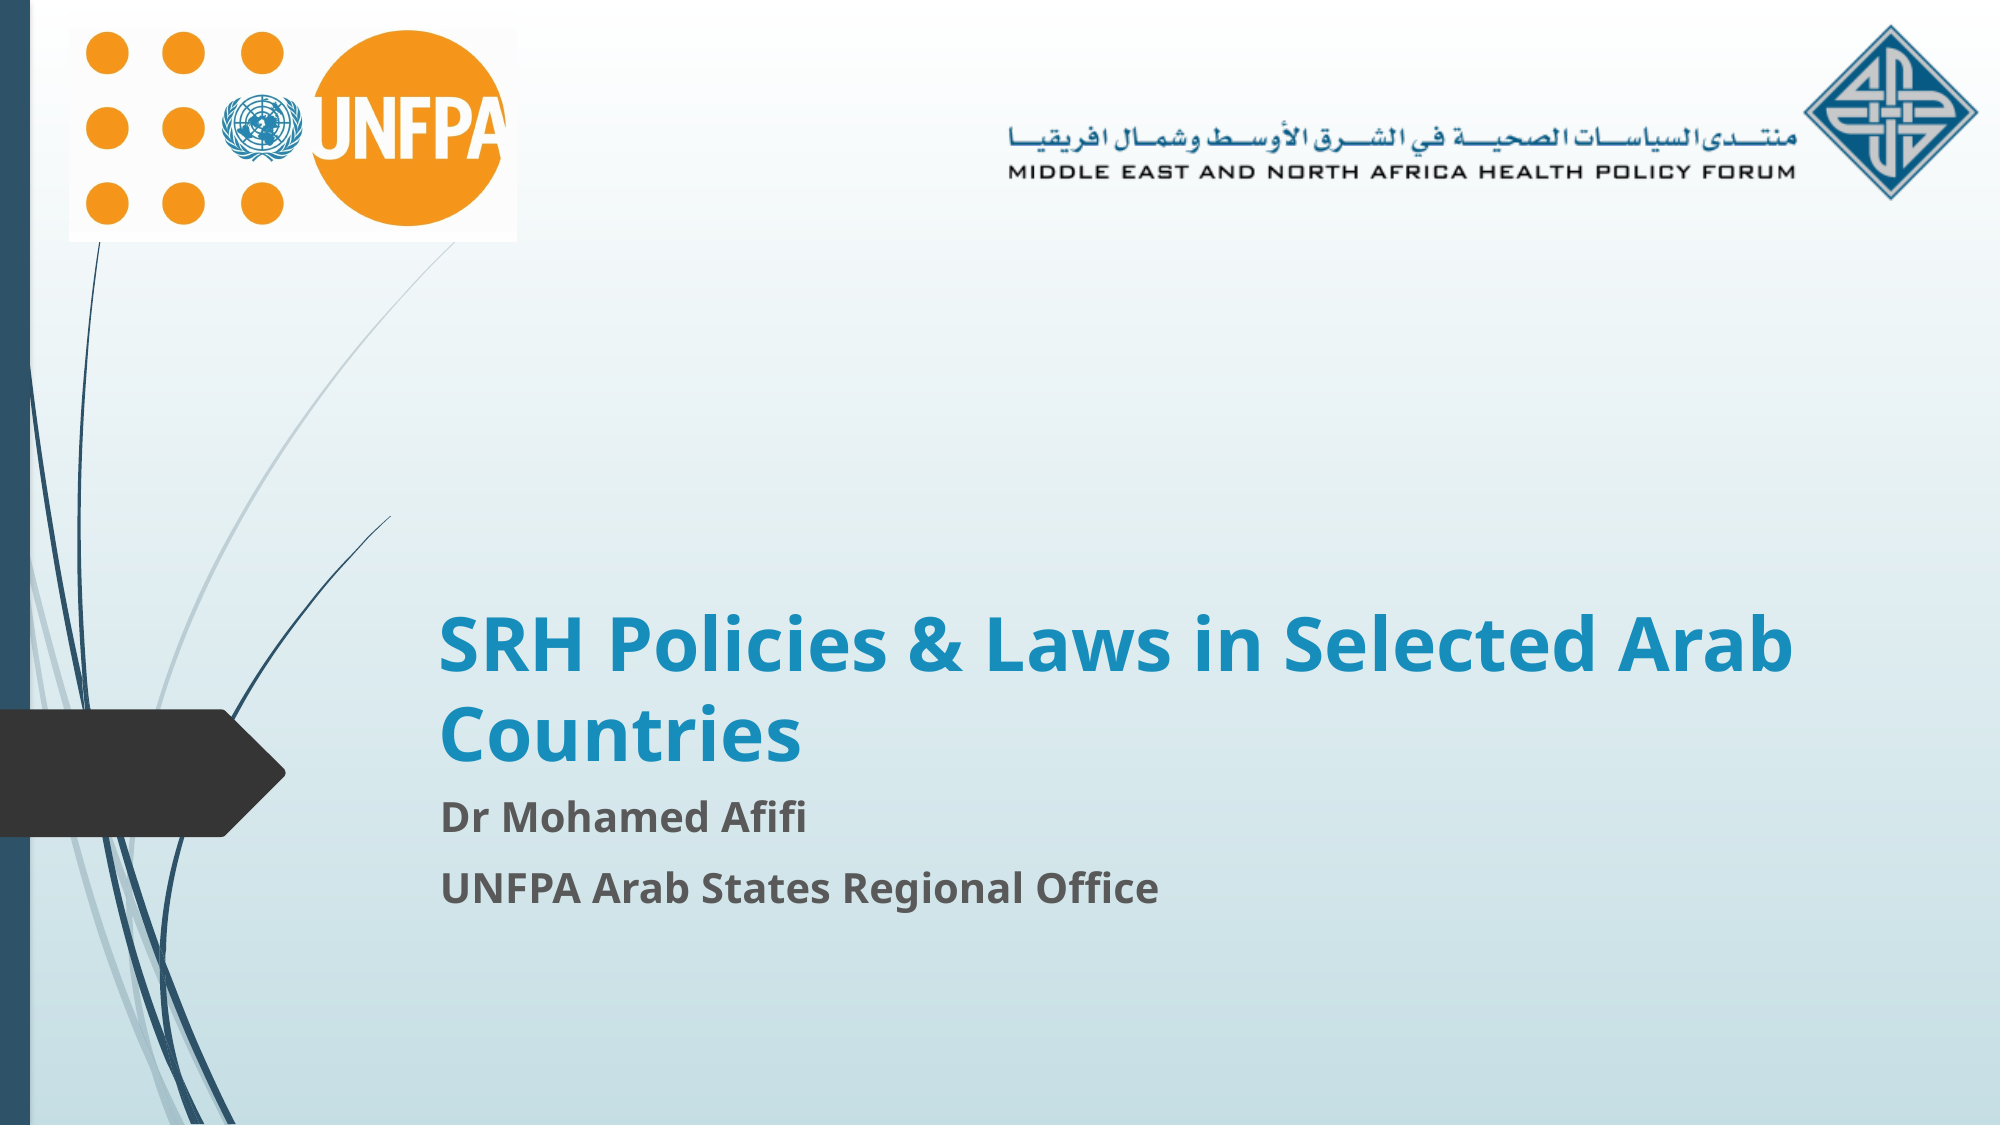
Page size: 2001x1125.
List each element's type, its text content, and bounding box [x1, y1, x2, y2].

picture [69, 11, 517, 243]
subtitle Dr Mohamed Afifi UNFPA Arab States Regional Office [424, 783, 1888, 969]
title SRH Policies & Laws in Selected Arab Countries [423, 412, 2000, 784]
picture [996, 11, 1991, 215]
